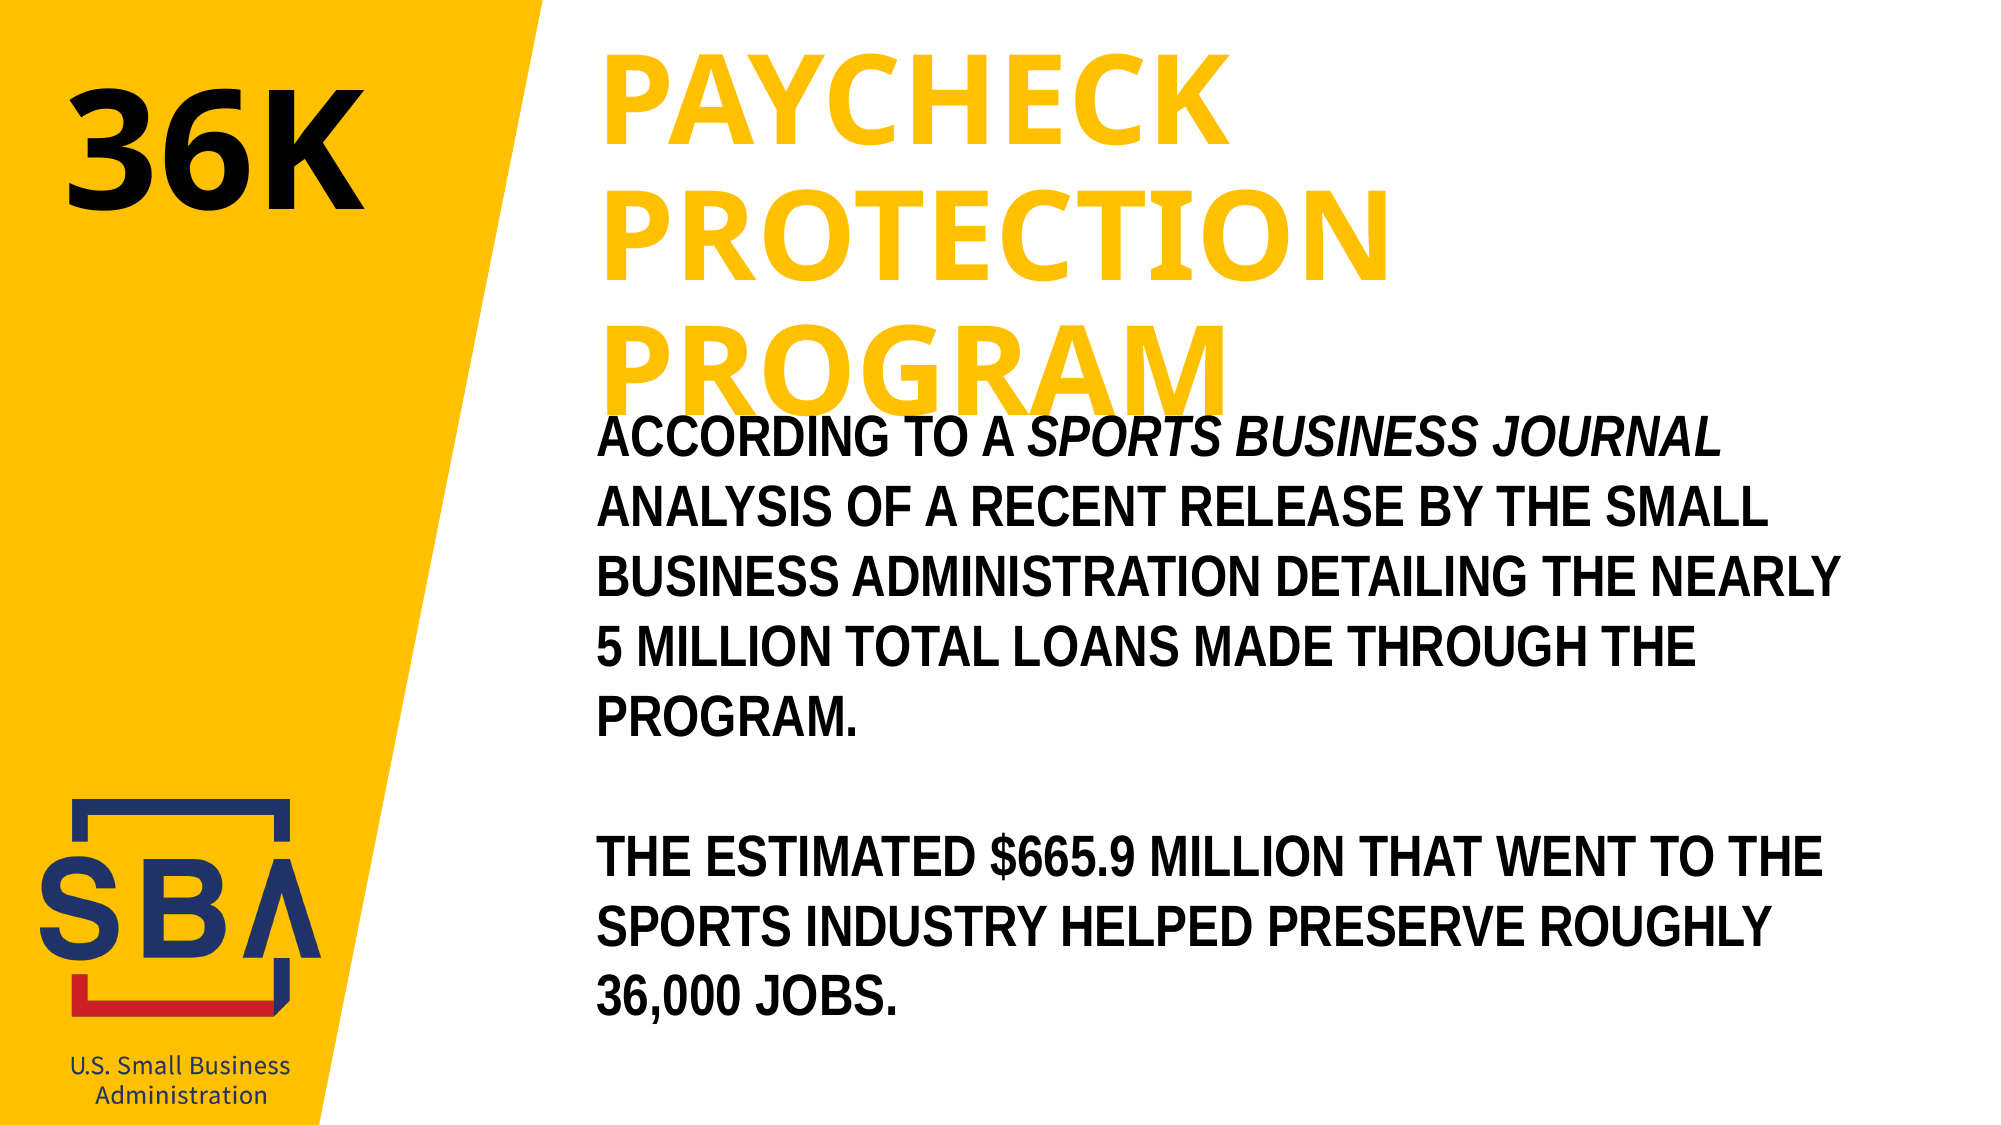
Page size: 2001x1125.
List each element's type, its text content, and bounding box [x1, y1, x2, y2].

text_box PAYCHECK PROTECTION PROGRAM [581, 27, 1924, 145]
text_box [319, 0, 1216, 1125]
picture [40, 799, 321, 1104]
text_box [0, 0, 542, 1125]
text_box according to a Sports Business Journal analysis of a recent release by the Small Business Administration detailing the nearly 5 million total loans made through the program. The estimated $665.9 million that went to the sports industry helped preserve roughly 36,000 jobs. [581, 390, 1897, 508]
text_box 36K [49, 35, 442, 251]
